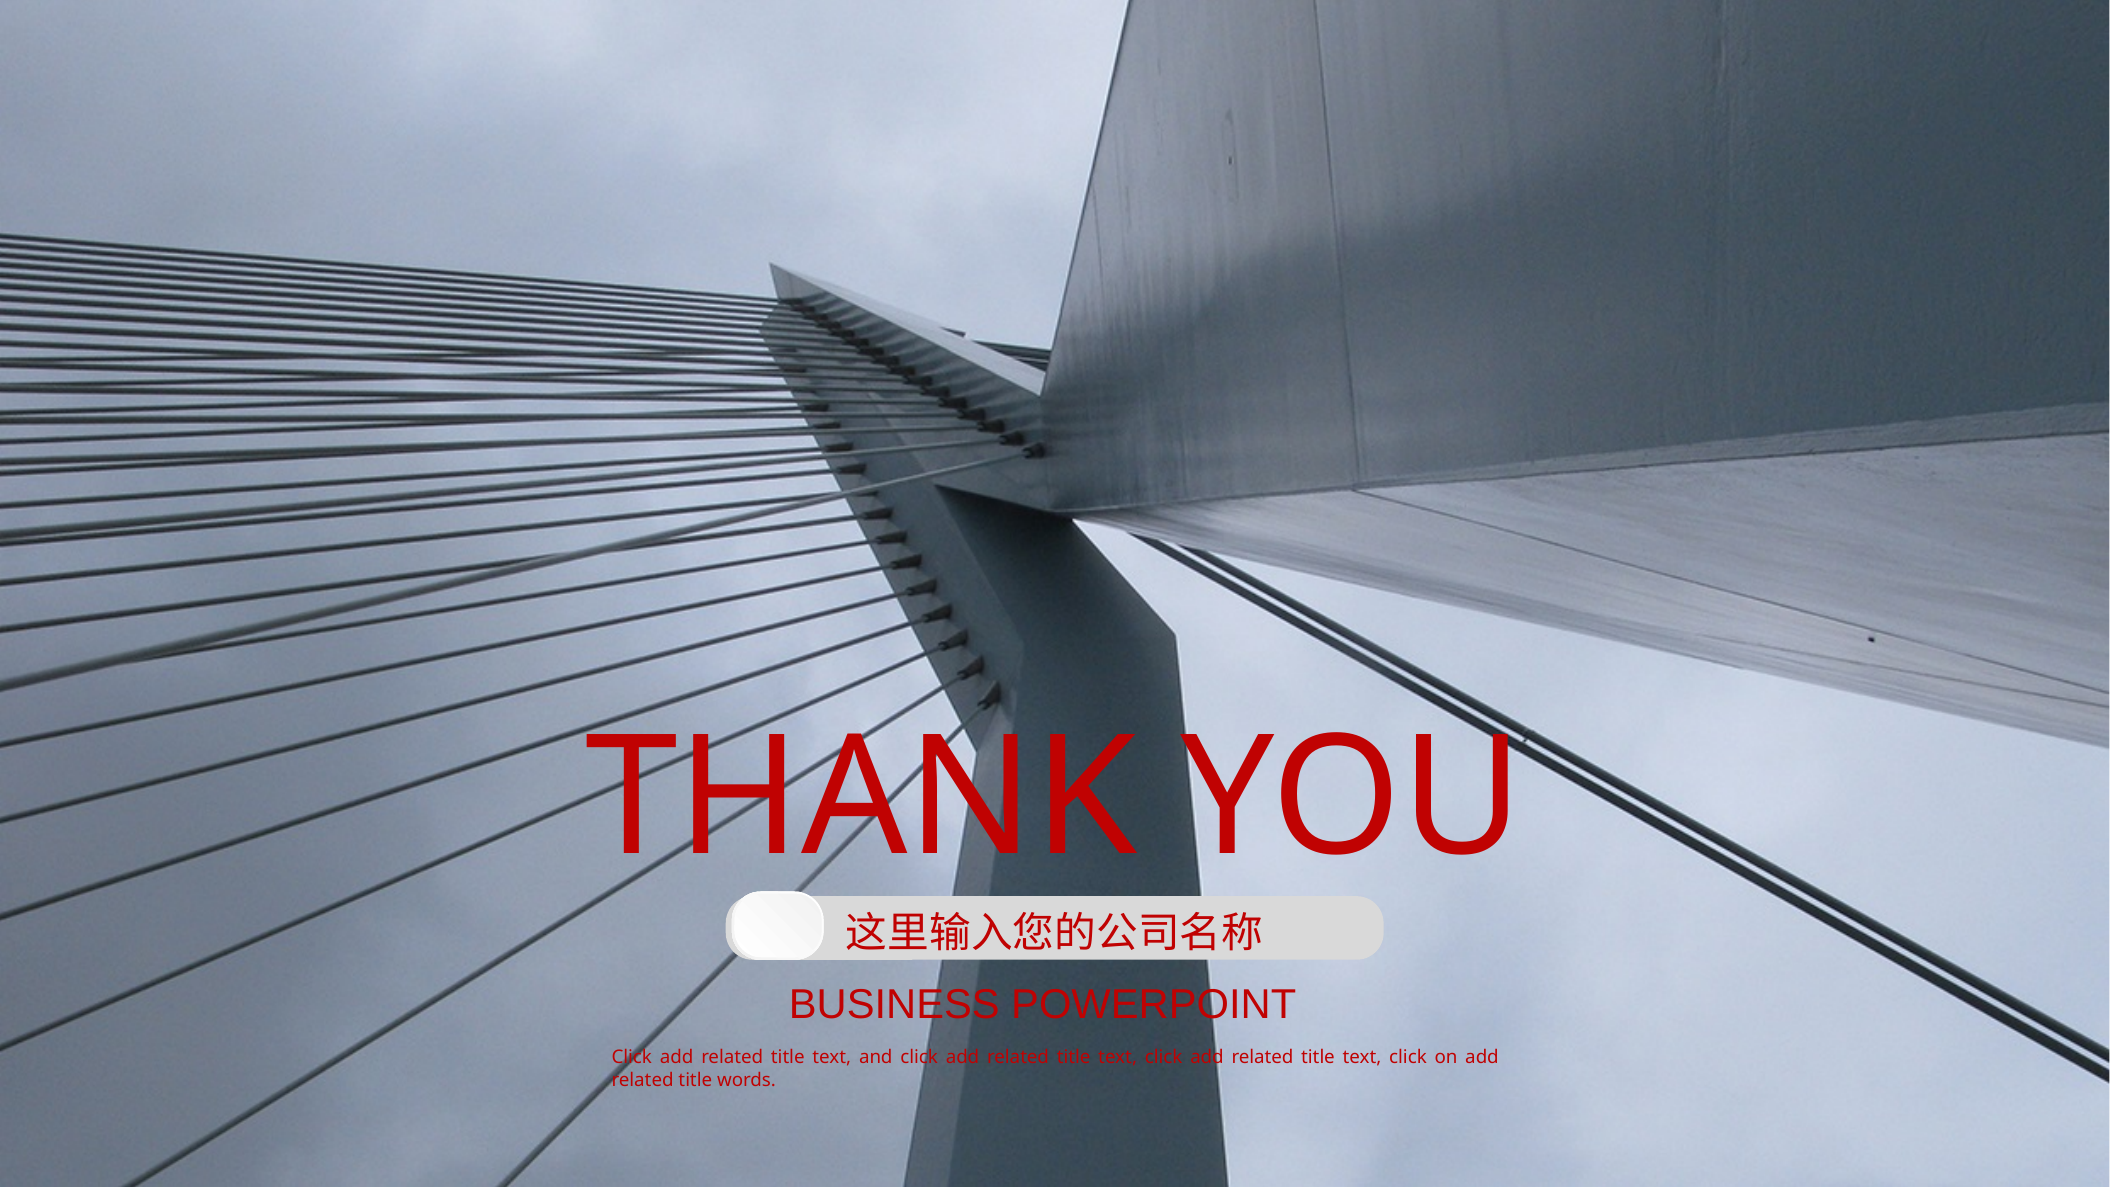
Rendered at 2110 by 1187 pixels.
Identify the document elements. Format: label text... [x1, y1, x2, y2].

text_box [724, 905, 731, 951]
text_box [824, 895, 1385, 961]
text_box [731, 891, 824, 960]
text_box Click add related title text, and click add related title text, click add related title text, click on add related title words. [600, 1039, 1509, 1096]
text_box BUSINESS POWERPOINT [777, 971, 1332, 1033]
text_box [0, 0, 2110, 1187]
text_box 这里输入您的公司名称 [773, 898, 1337, 964]
text_box THANK YOU [573, 681, 1536, 893]
